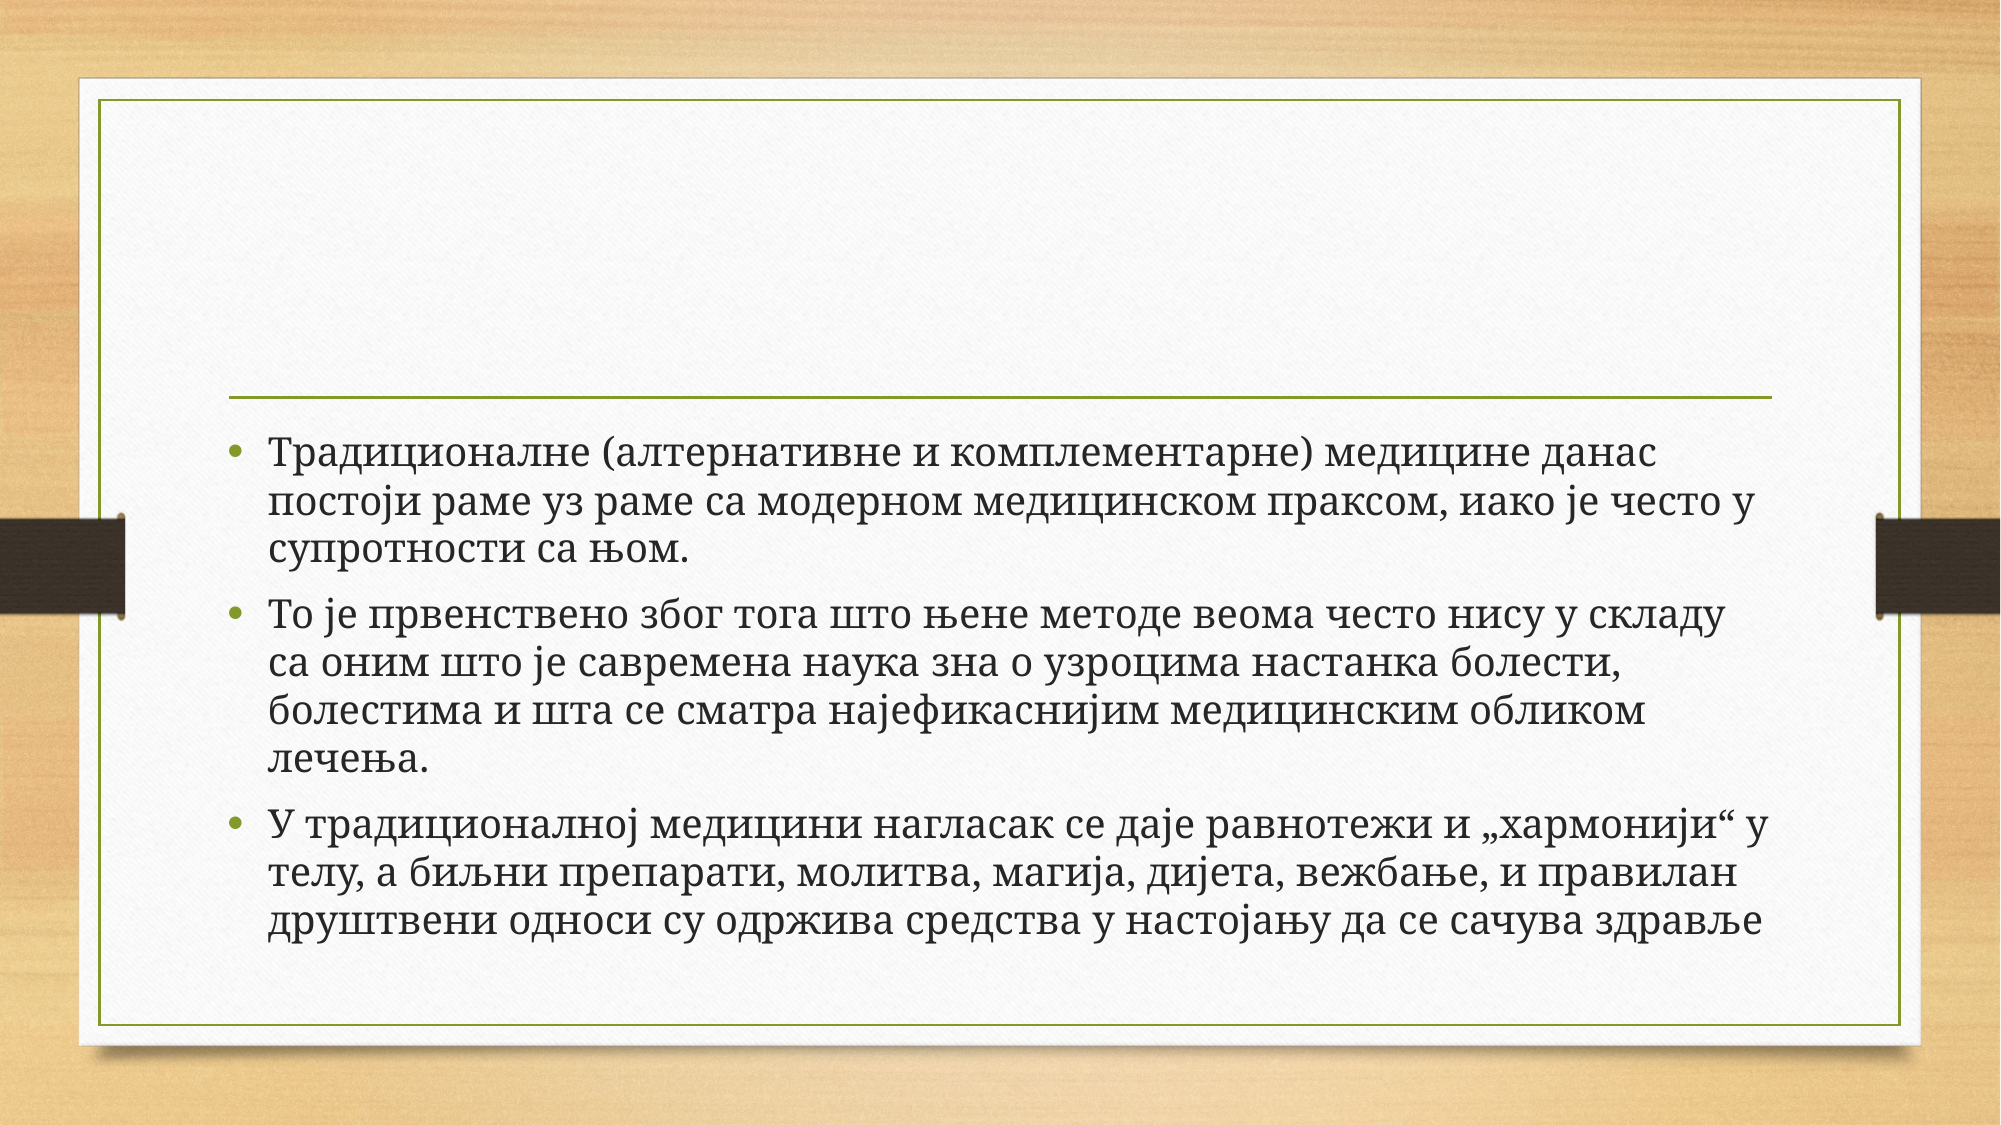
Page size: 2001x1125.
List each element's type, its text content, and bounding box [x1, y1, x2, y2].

picture [0, 0, 2001, 1125]
list Традиционалне (алтернативне и комплементарне) медицине данас постоји раме уз раме са модерном медицинском праксом, иако је често у супротности са њом. То је првенствено због тога што њене методе веома често нису у складу са оним што је савремена наука зна о узроцима настанка болести, болестима и шта се сматра најефикаснијим медицинским обликом лечења. У традиционалној медицини нагласак се даје равнотежи и „хармонији“ у телу, а биљни препарати, молитва, магија, дијета, вежбање, и правилан друштвени односи су одржива средства у настојању да се сачува здравље [212, 419, 1788, 964]
